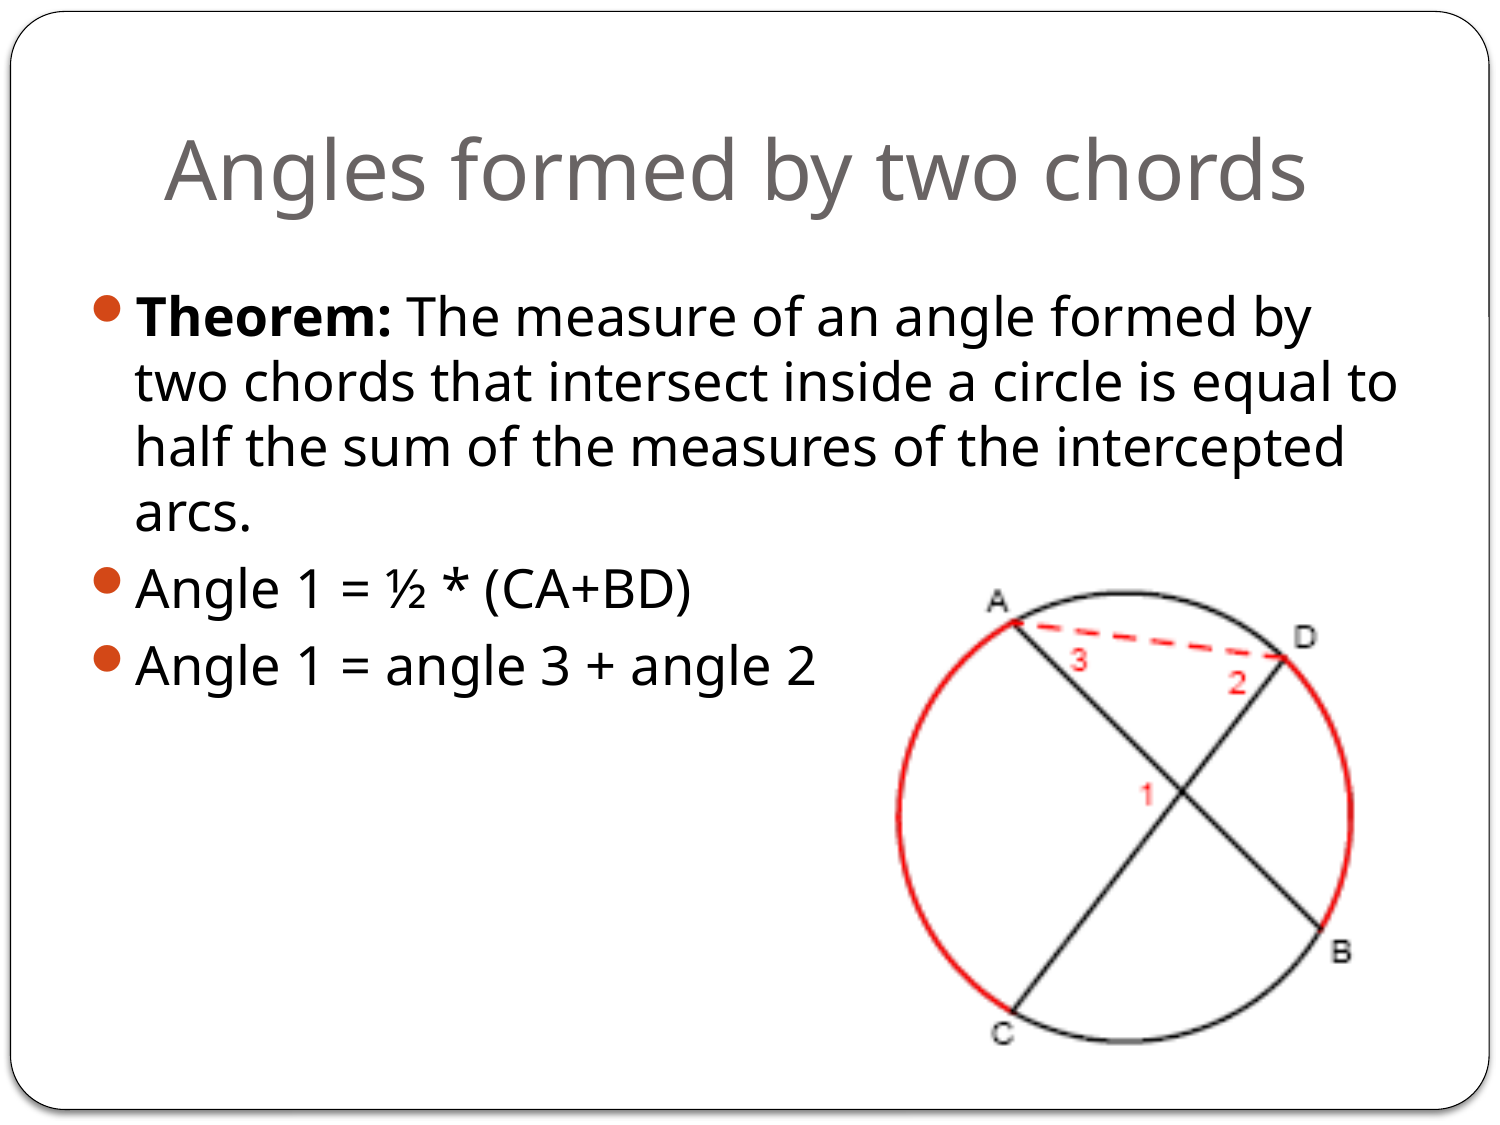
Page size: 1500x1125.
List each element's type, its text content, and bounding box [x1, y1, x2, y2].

title Angles formed by two chords [150, 45, 1425, 233]
picture [837, 587, 1451, 1056]
list Theorem: The measure of an angle formed by two chords that intersect inside a circle is equal to half the sum of the measures of the intercepted arcs. Angle 1 = ½ * (CA+BD) Angle 1 = angle 3 + angle 2 [75, 275, 1425, 1000]
